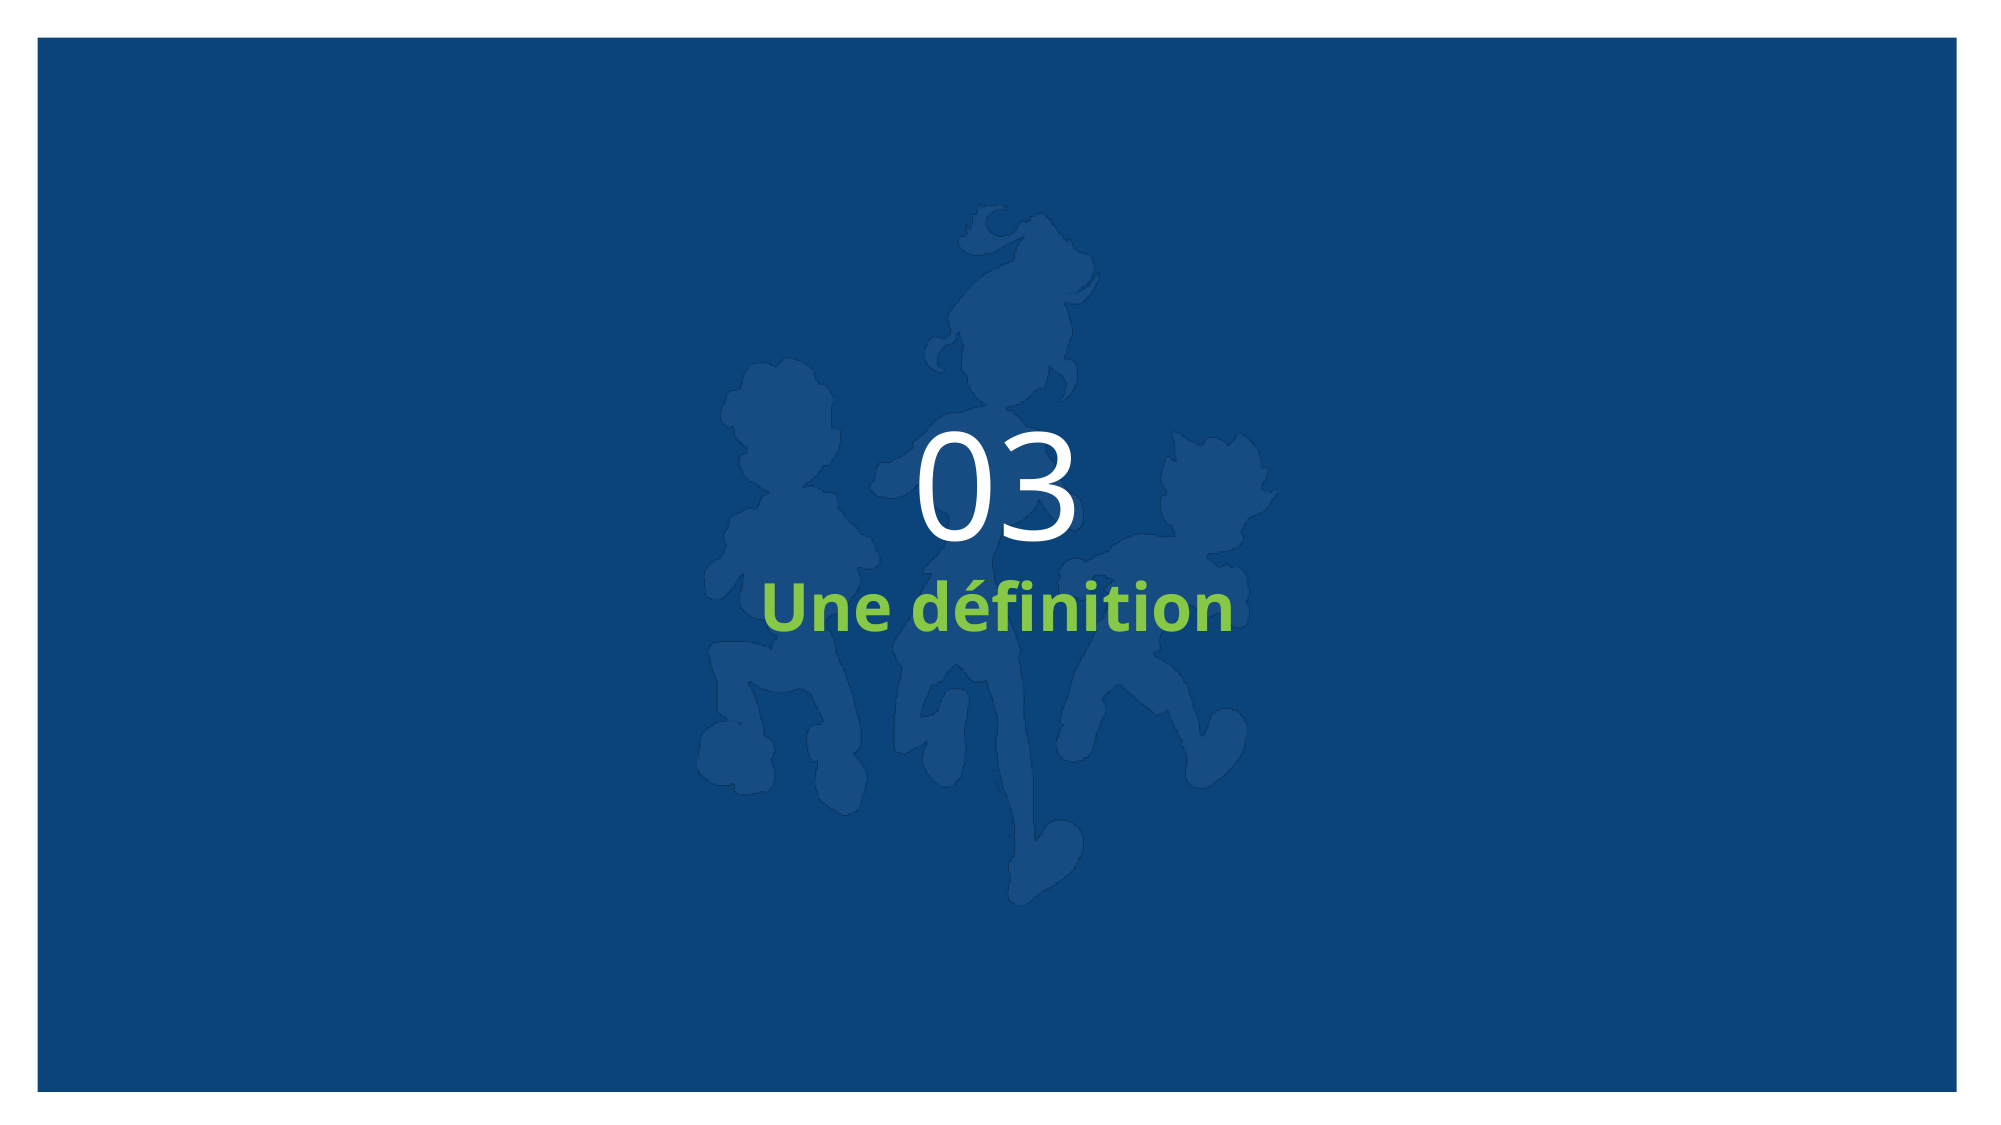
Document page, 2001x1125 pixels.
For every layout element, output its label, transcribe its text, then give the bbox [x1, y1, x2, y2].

picture [697, 204, 1278, 557]
text_box Une définition [466, 557, 1530, 652]
text_box 03 [865, 383, 1130, 579]
picture [697, 652, 1278, 905]
